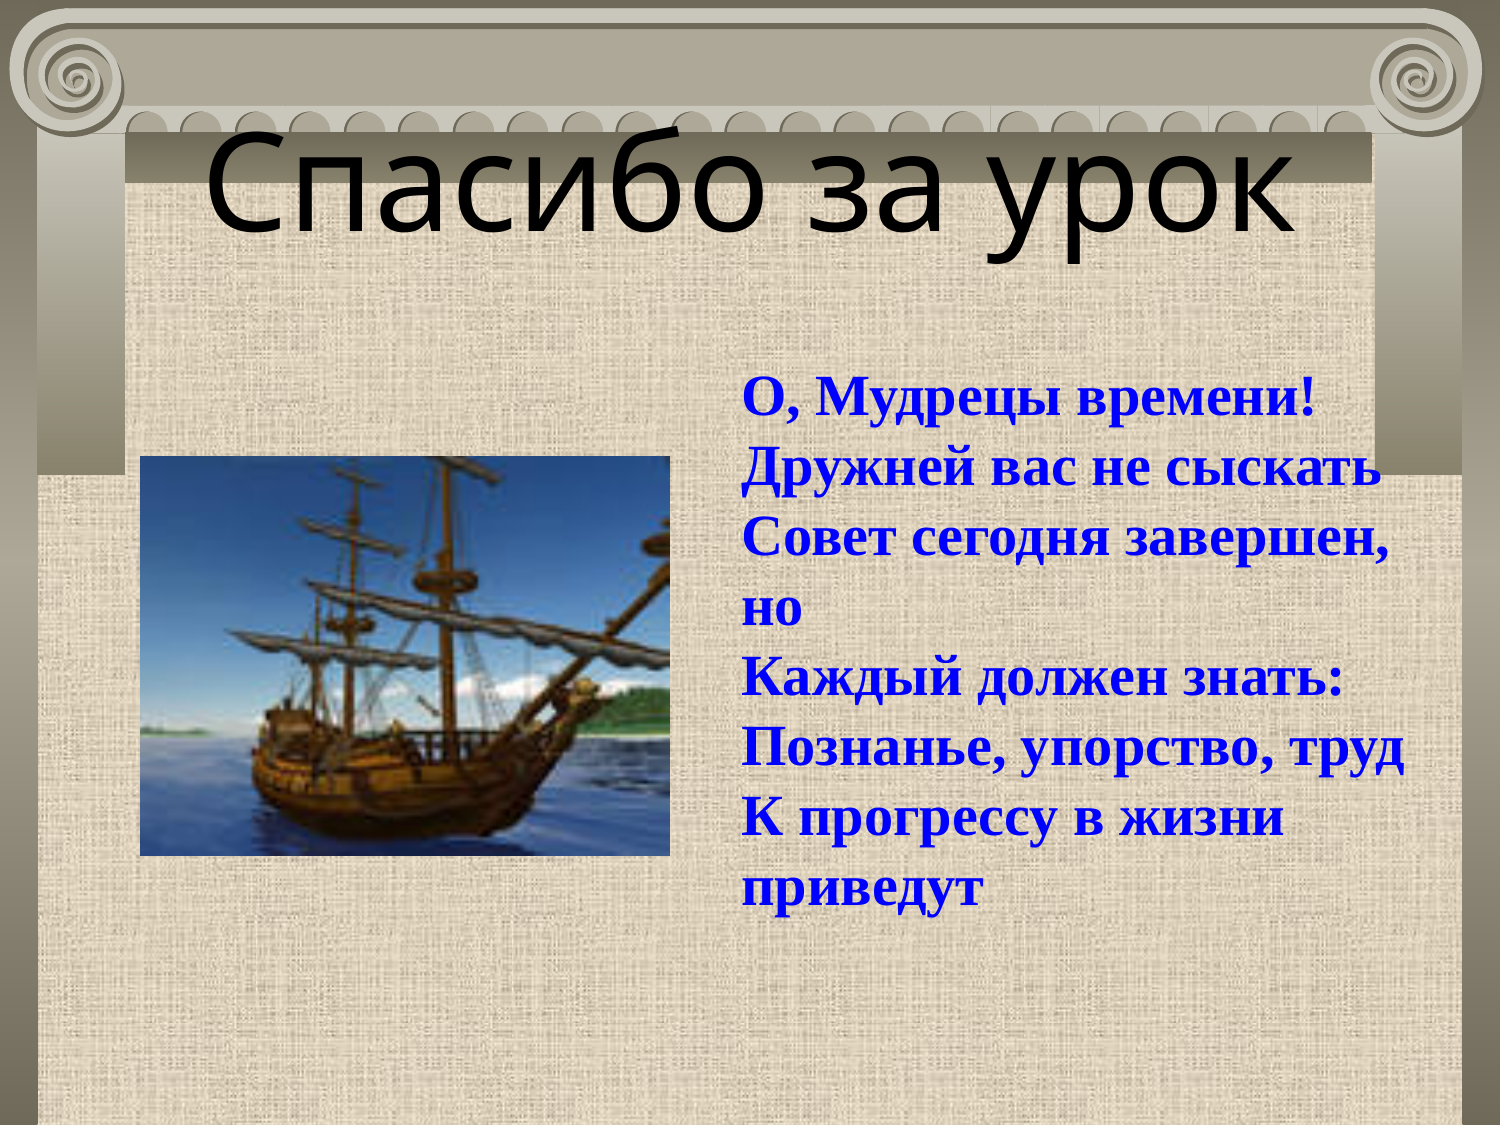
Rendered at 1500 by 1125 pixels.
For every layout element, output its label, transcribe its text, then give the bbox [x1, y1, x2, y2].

list О, Мудрецы времени! Дружней вас не сыскать Совет сегодня завершен, но Каждый должен знать: Познанье, упорство, труд К прогрессу в жизни приведут [726, 349, 1430, 1026]
picture [37, 126, 1463, 1125]
title Спасибо за урок [112, 137, 1388, 326]
